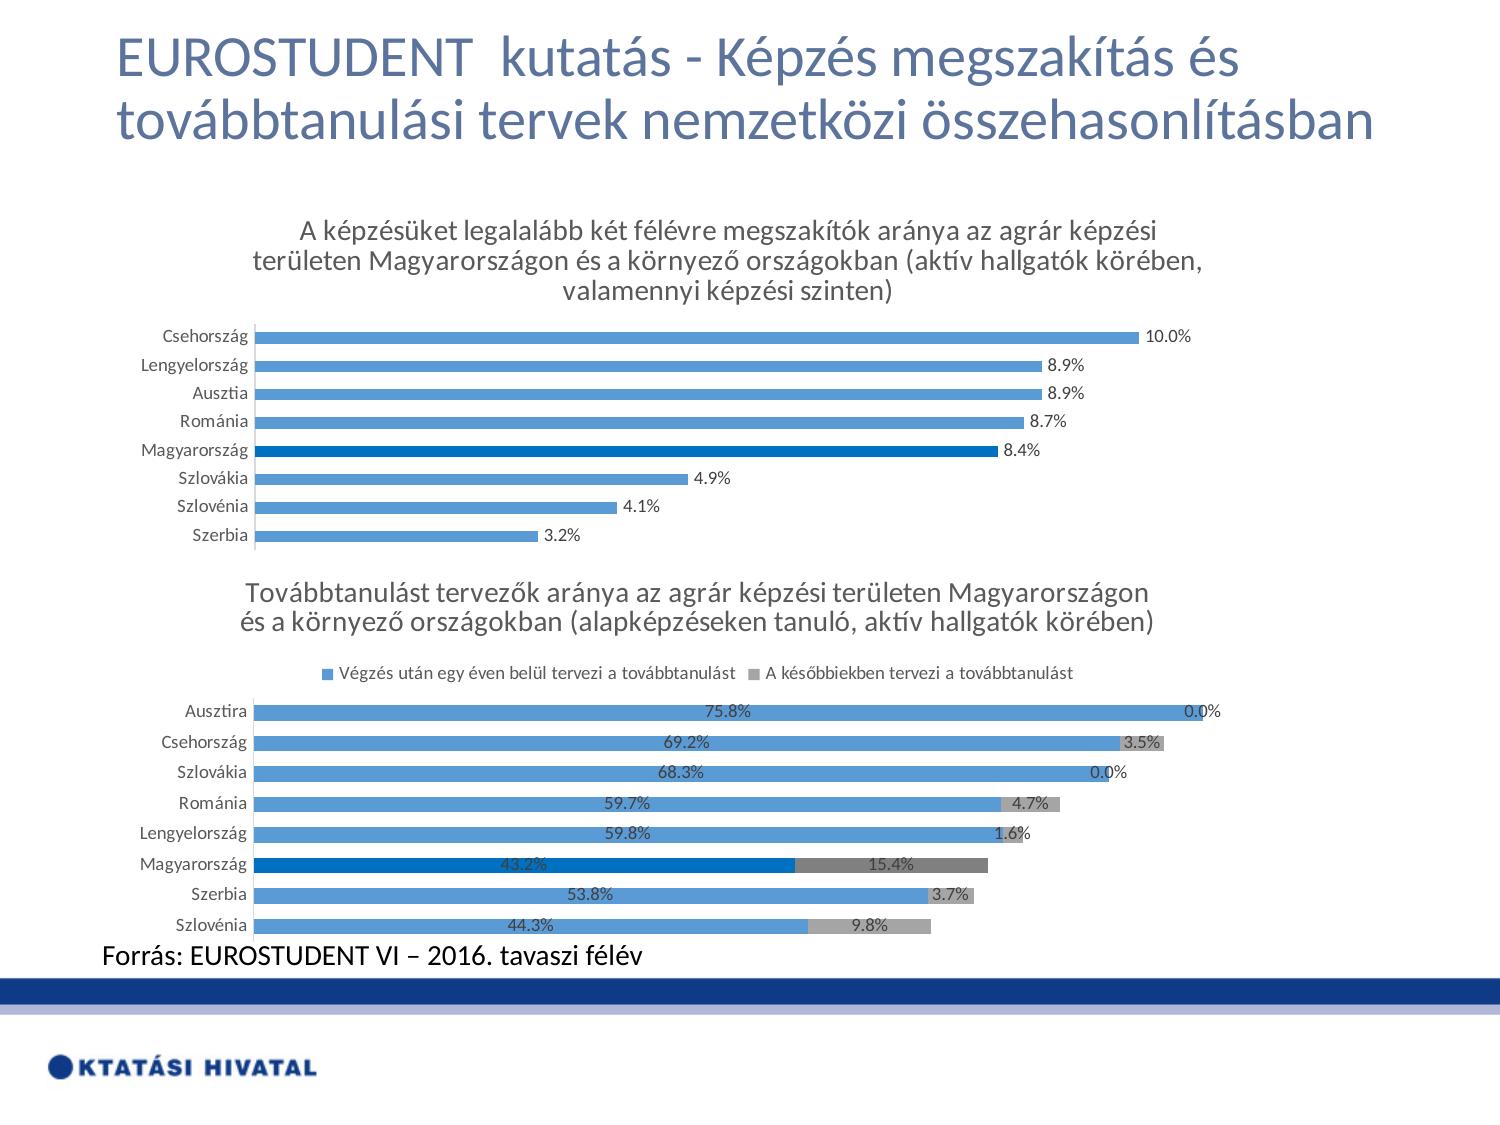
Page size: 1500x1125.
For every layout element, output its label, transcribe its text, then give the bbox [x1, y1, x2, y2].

picture [0, 0, 1500, 1125]
title EUROSTUDENT kutatás - Képzés megszakítás és továbbtanulási tervek nemzetközi összehasonlításban [101, 0, 1396, 179]
text_box Forrás: EUROSTUDENT VI – 2016. tavaszi félév [12, 926, 940, 979]
chart [116, 194, 1341, 950]
